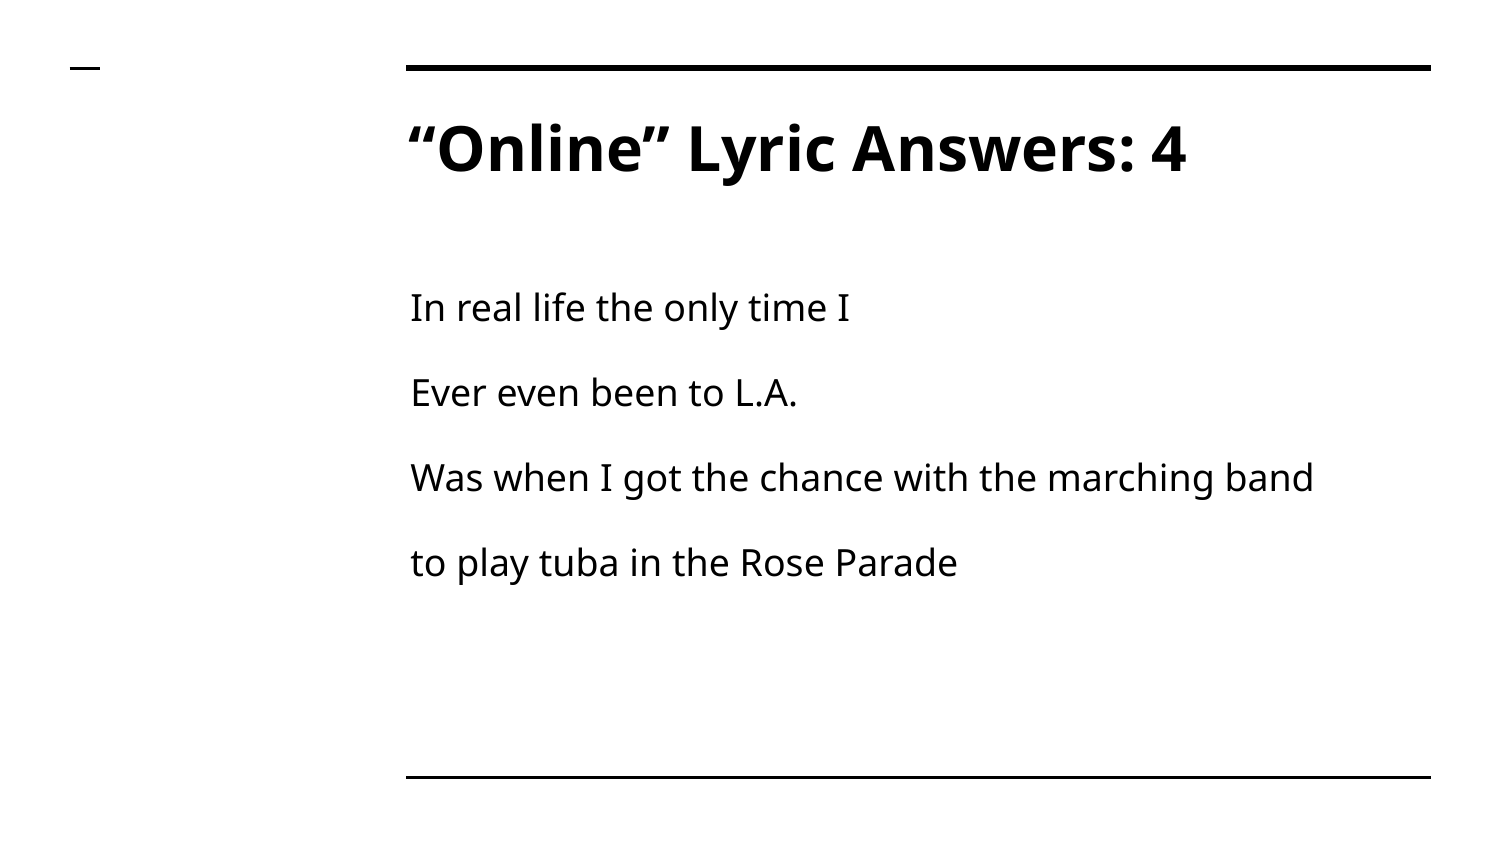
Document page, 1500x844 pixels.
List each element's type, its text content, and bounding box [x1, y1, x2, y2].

list In real life the only time I Ever even been to L.A. Was when I got the chance with the marching band to play tuba in the Rose Parade [395, 261, 1433, 755]
title “Online” Lyric Answers: 4 [393, 94, 1431, 199]
